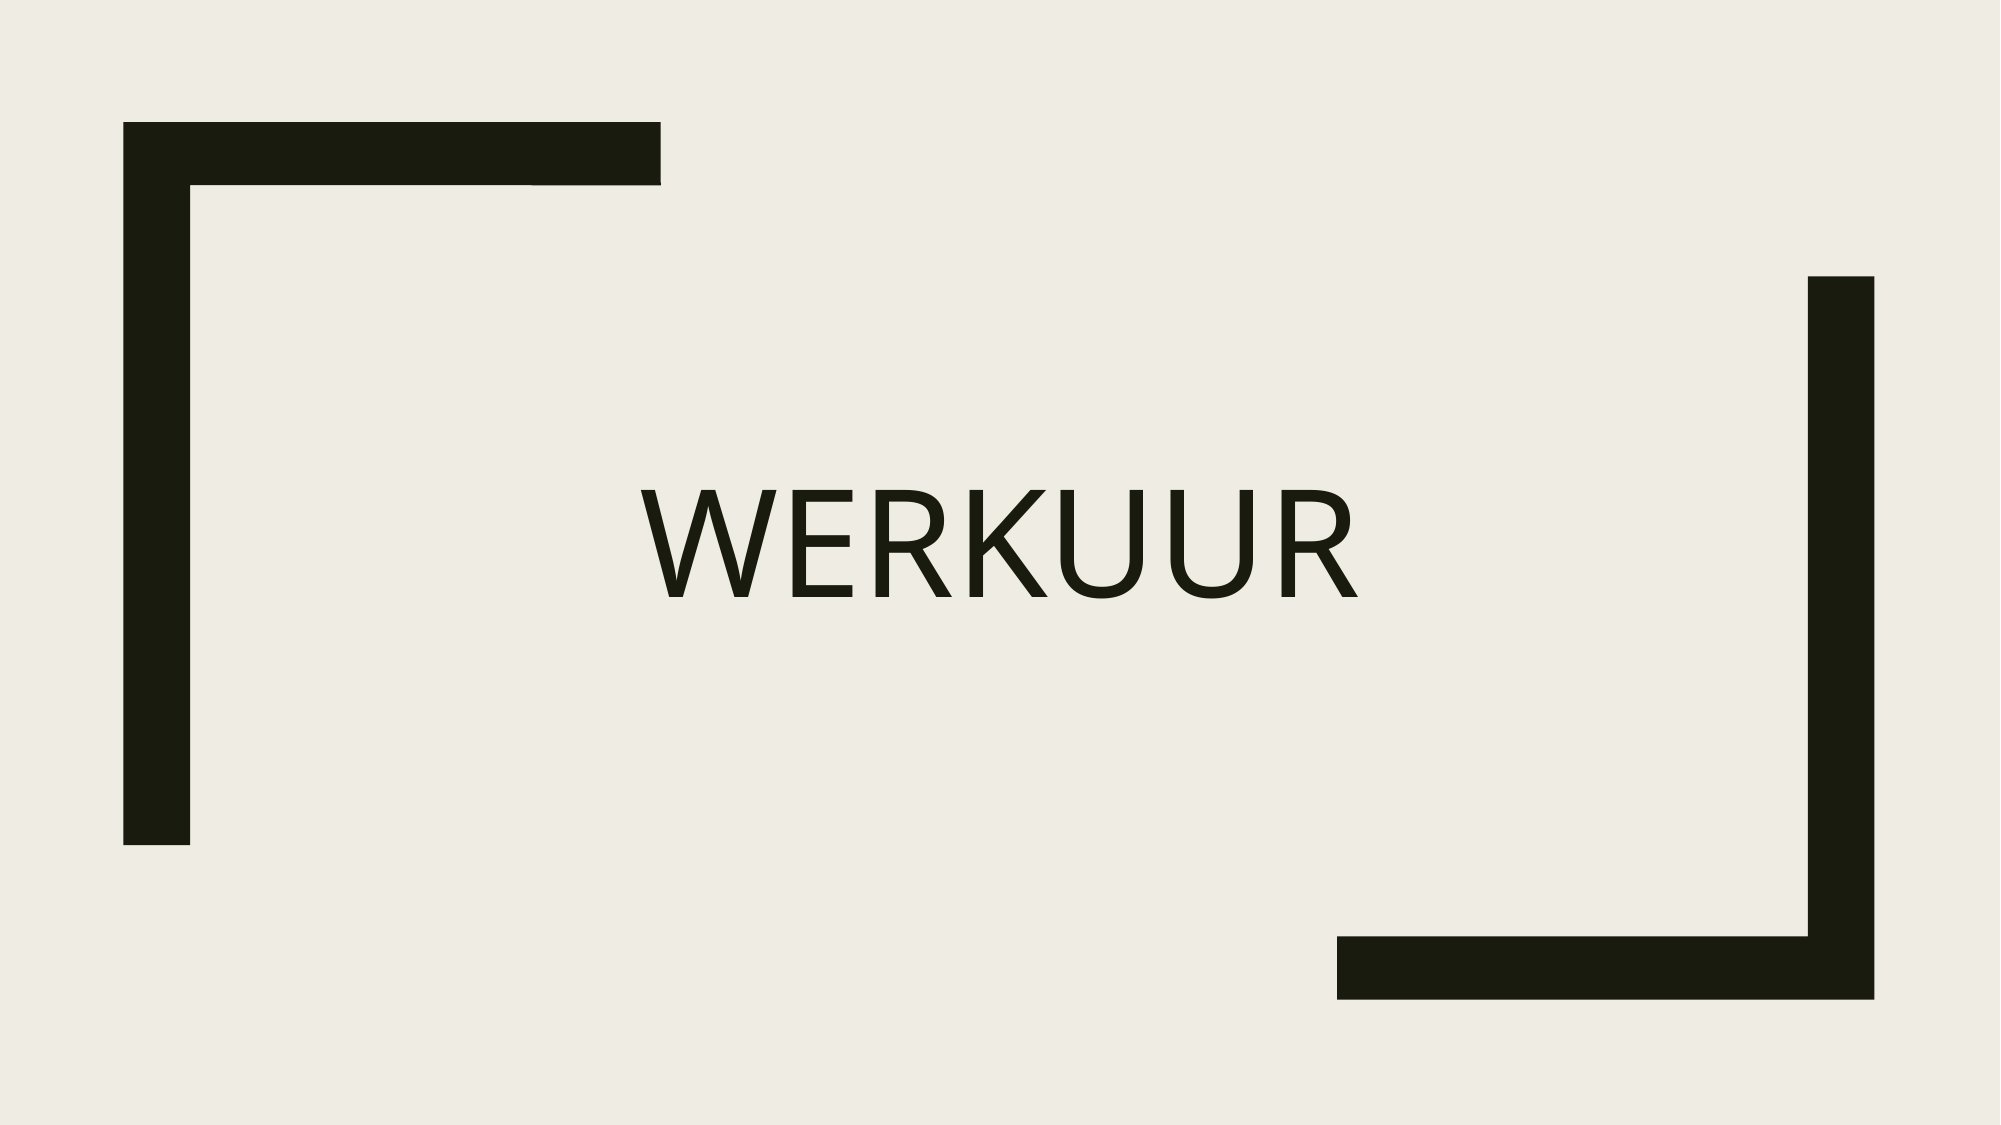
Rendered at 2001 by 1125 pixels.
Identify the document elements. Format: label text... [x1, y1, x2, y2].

title werkuur [314, 293, 1686, 638]
